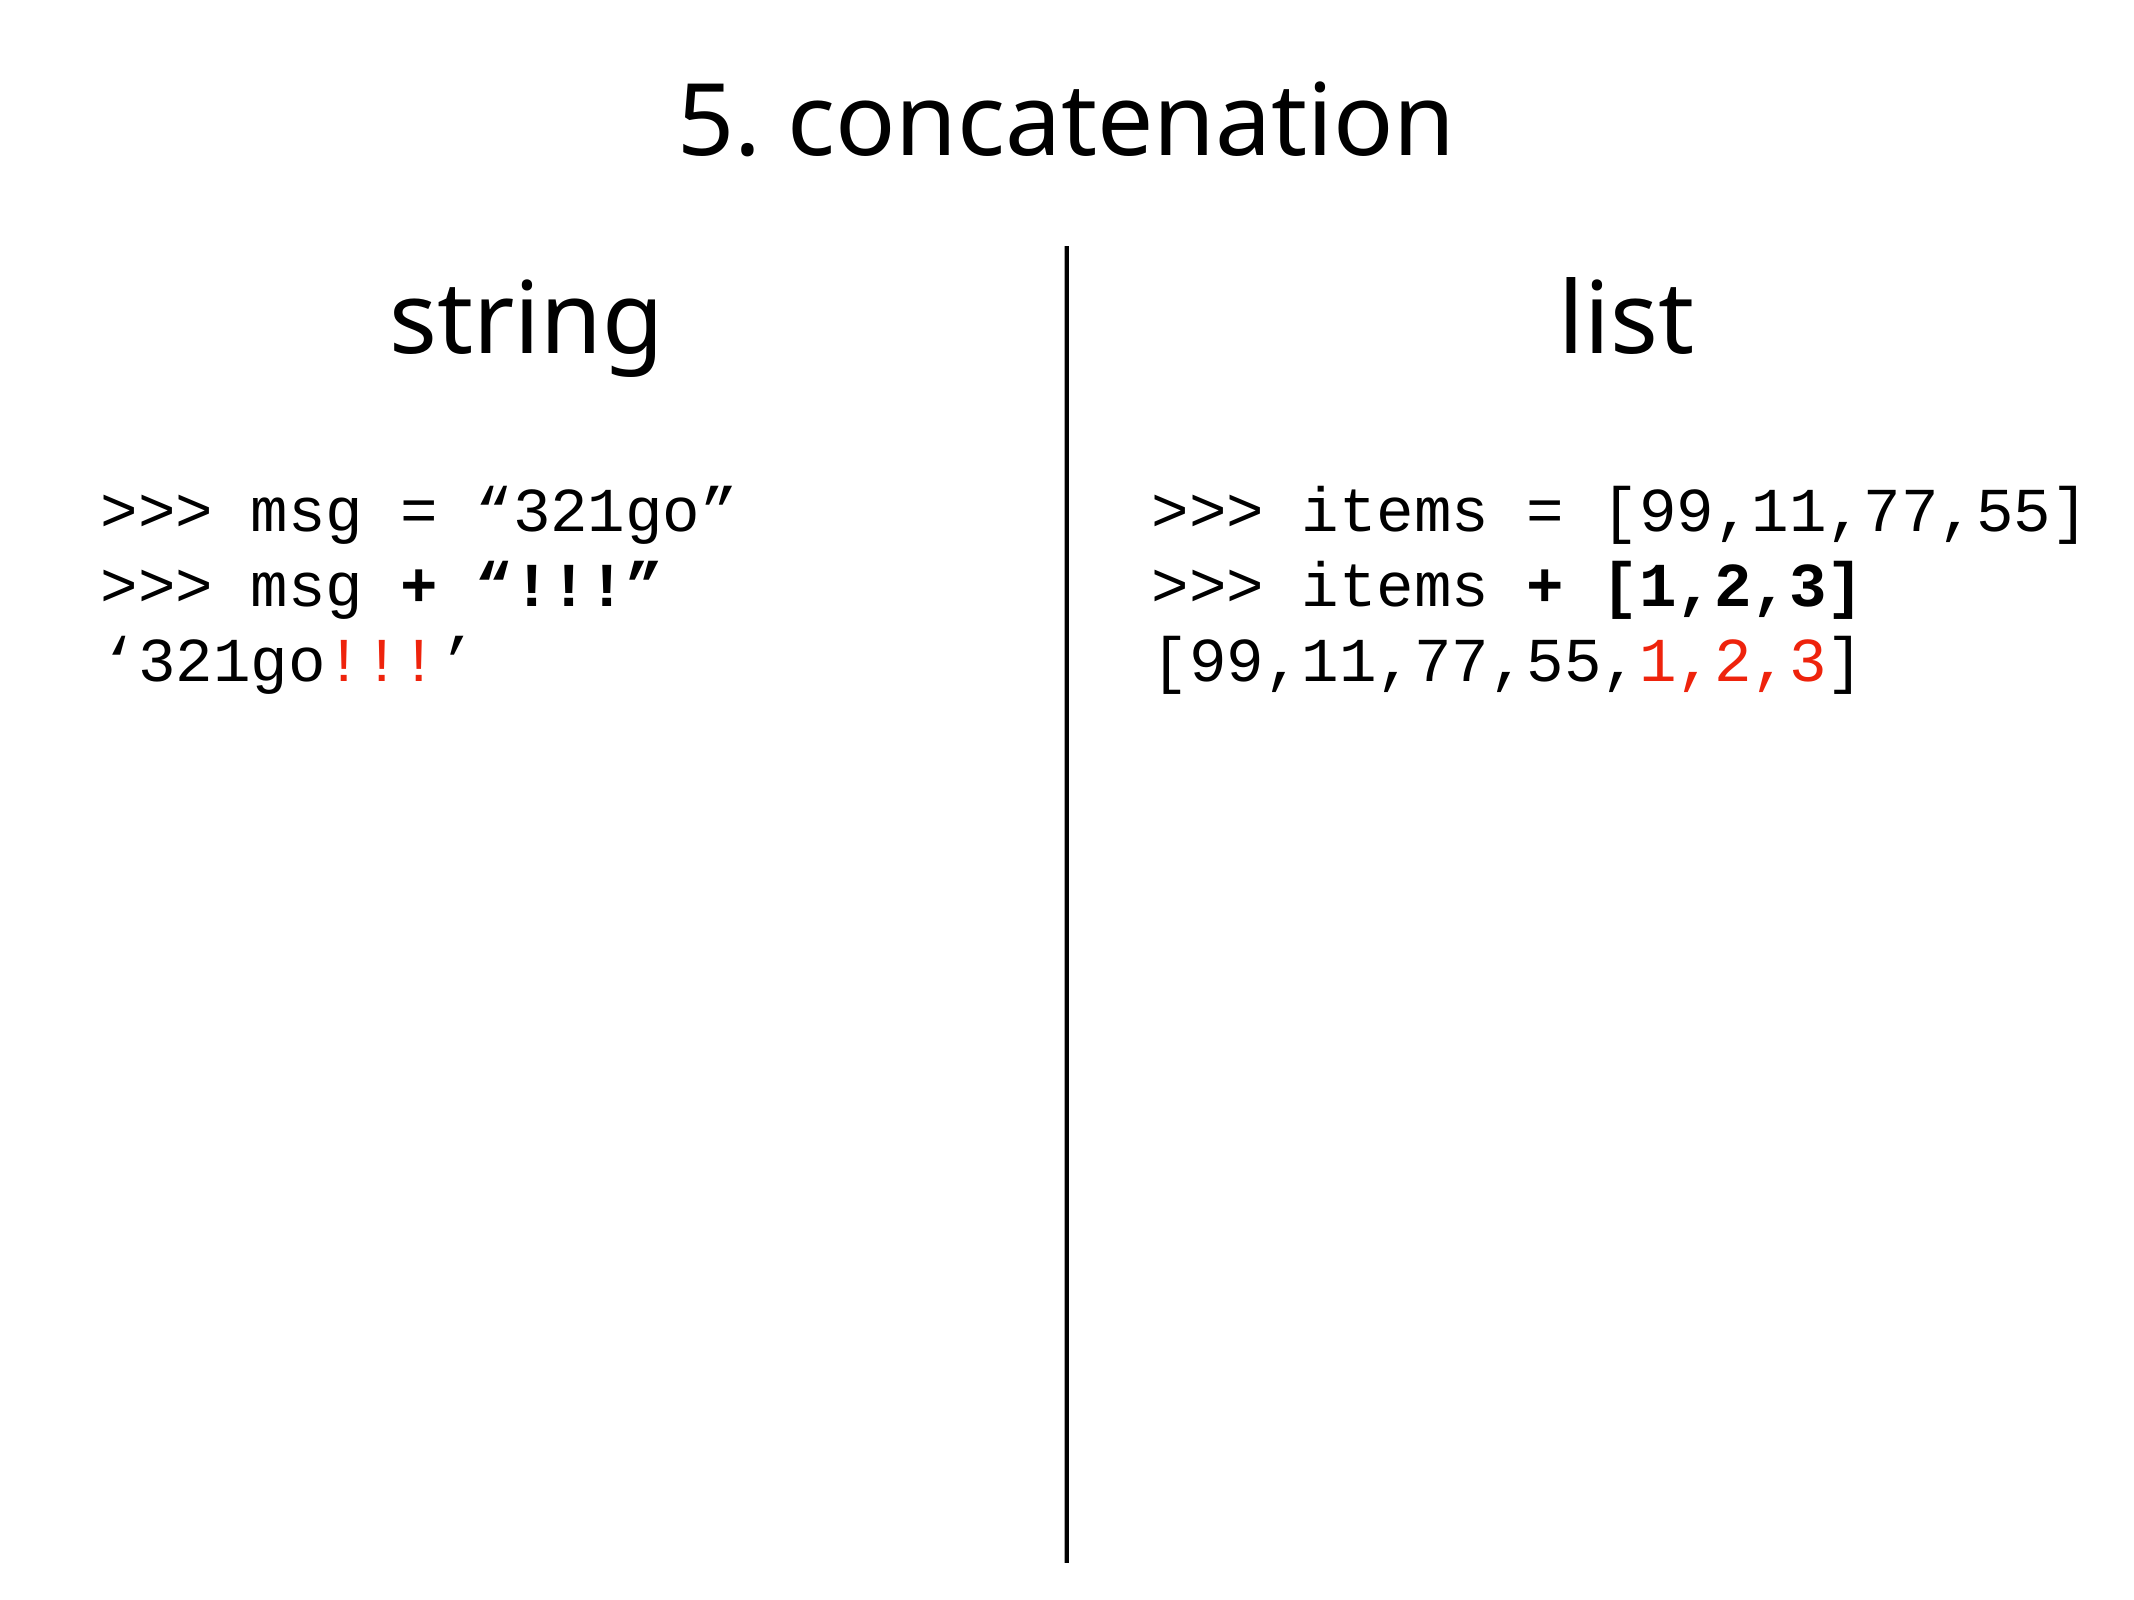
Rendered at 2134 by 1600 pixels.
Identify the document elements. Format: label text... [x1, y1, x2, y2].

title 5. concatenation [155, 41, 1978, 191]
text_box >>> msg = “321go” >>> msg + “!!!” ‘321go!!!’ [92, 460, 747, 702]
text_box string [172, 239, 881, 388]
text_box list [1272, 239, 1981, 388]
text_box >>> items = [99,11,77,55] >>> items + [1,2,3] [99,11,77,55,1,2,3] [1143, 460, 2098, 702]
